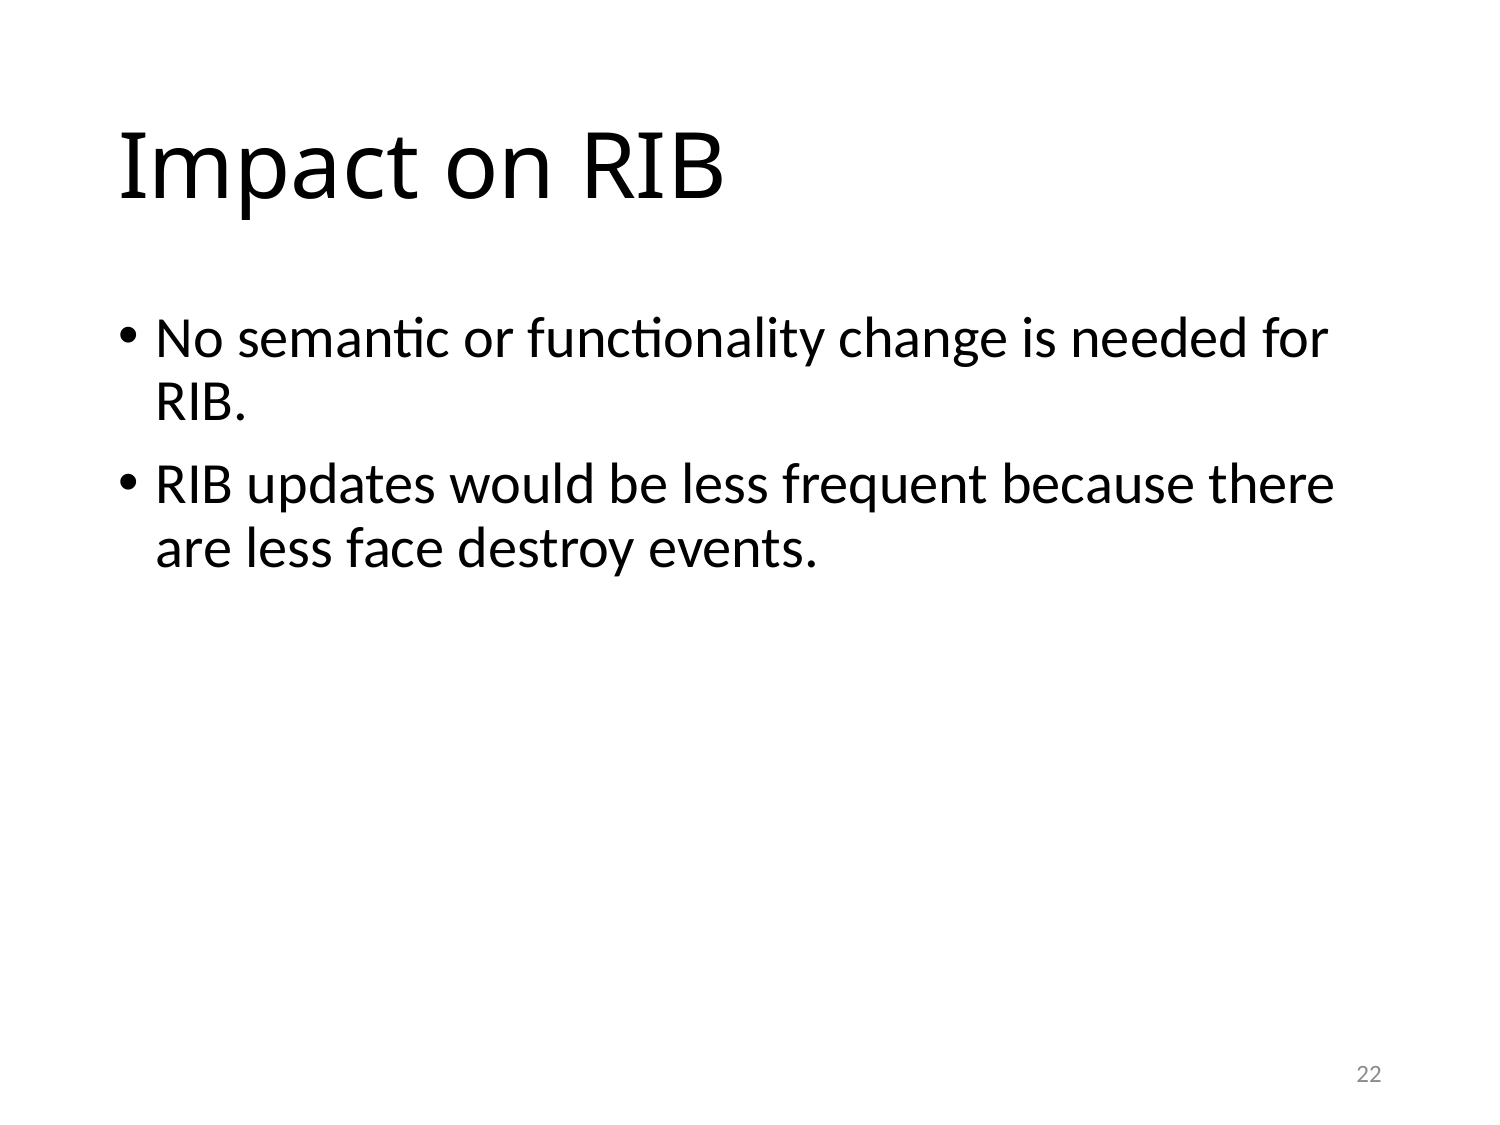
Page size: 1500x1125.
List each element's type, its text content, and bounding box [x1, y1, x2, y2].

title Impact on RIB [103, 59, 1397, 278]
list No semantic or functionality change is needed for RIB. RIB updates would be less frequent because there are less face destroy events. [103, 299, 1397, 1014]
slide_number 22 [1059, 1042, 1397, 1103]
